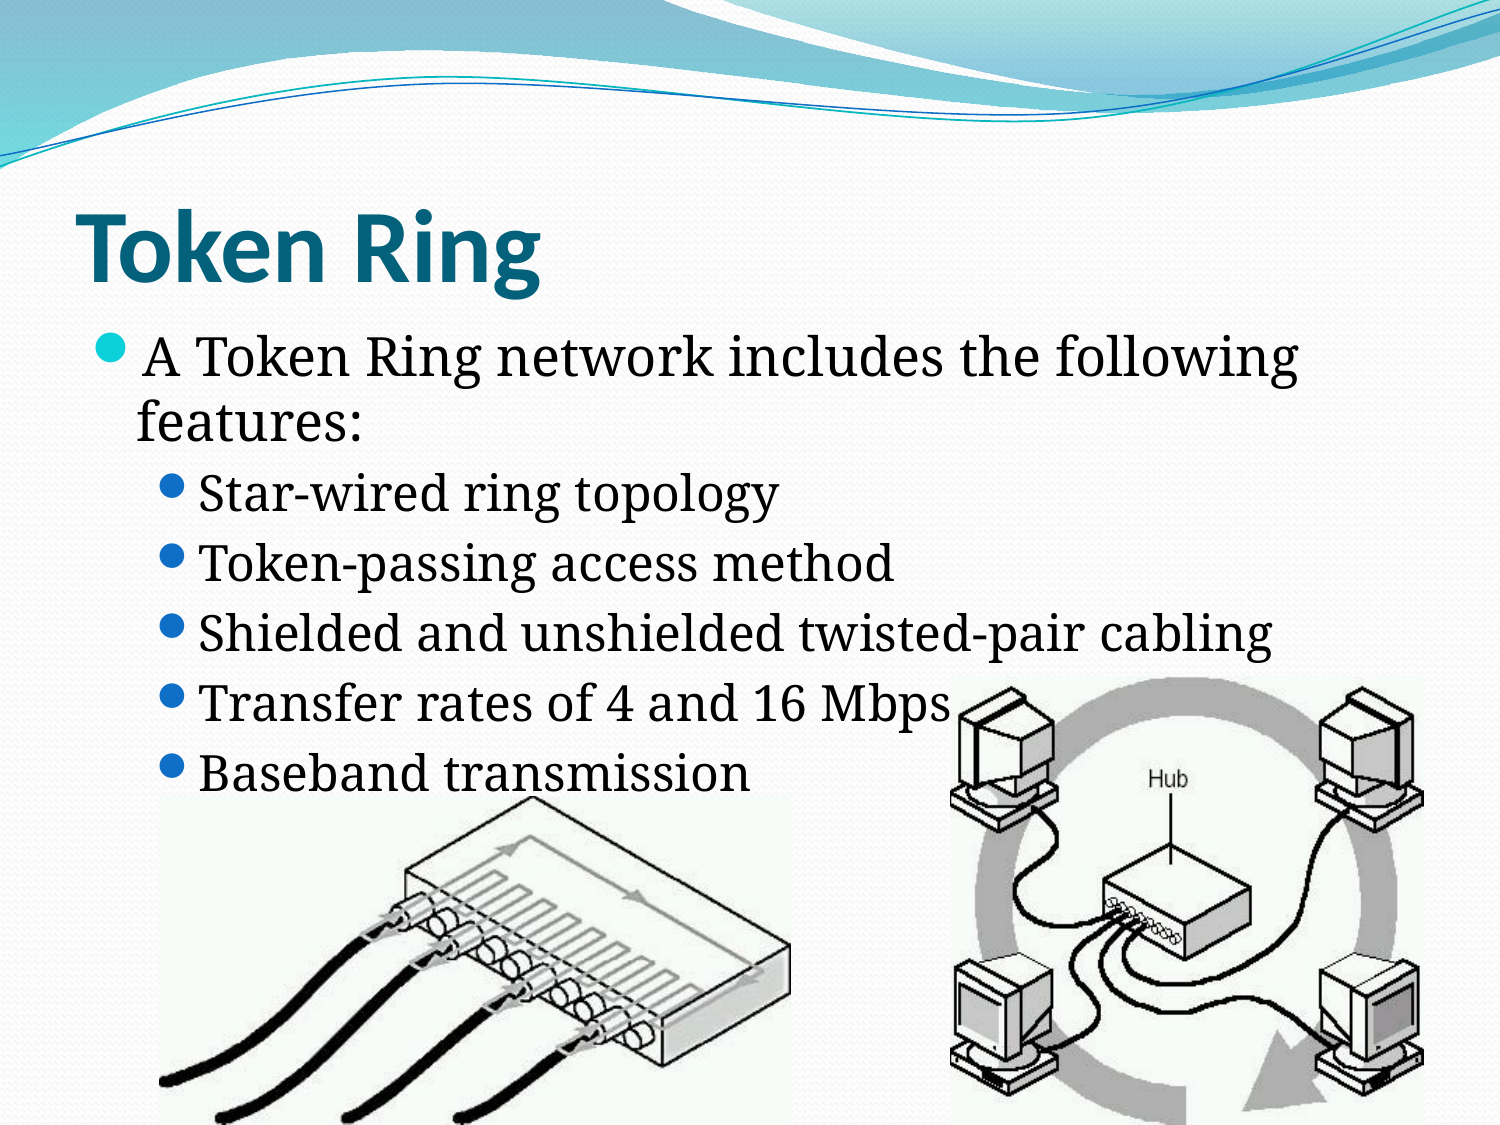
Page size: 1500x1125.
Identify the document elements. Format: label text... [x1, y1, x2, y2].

title Token Ring [75, 115, 1425, 303]
picture [950, 675, 1424, 1125]
list A Token Ring network includes the following features: Star-wired ring topology Token-passing access method Shielded and unshielded twisted-pair cabling Transfer rates of 4 and 16 Mbps Baseband transmission [76, 314, 1427, 1035]
picture [159, 796, 791, 1125]
